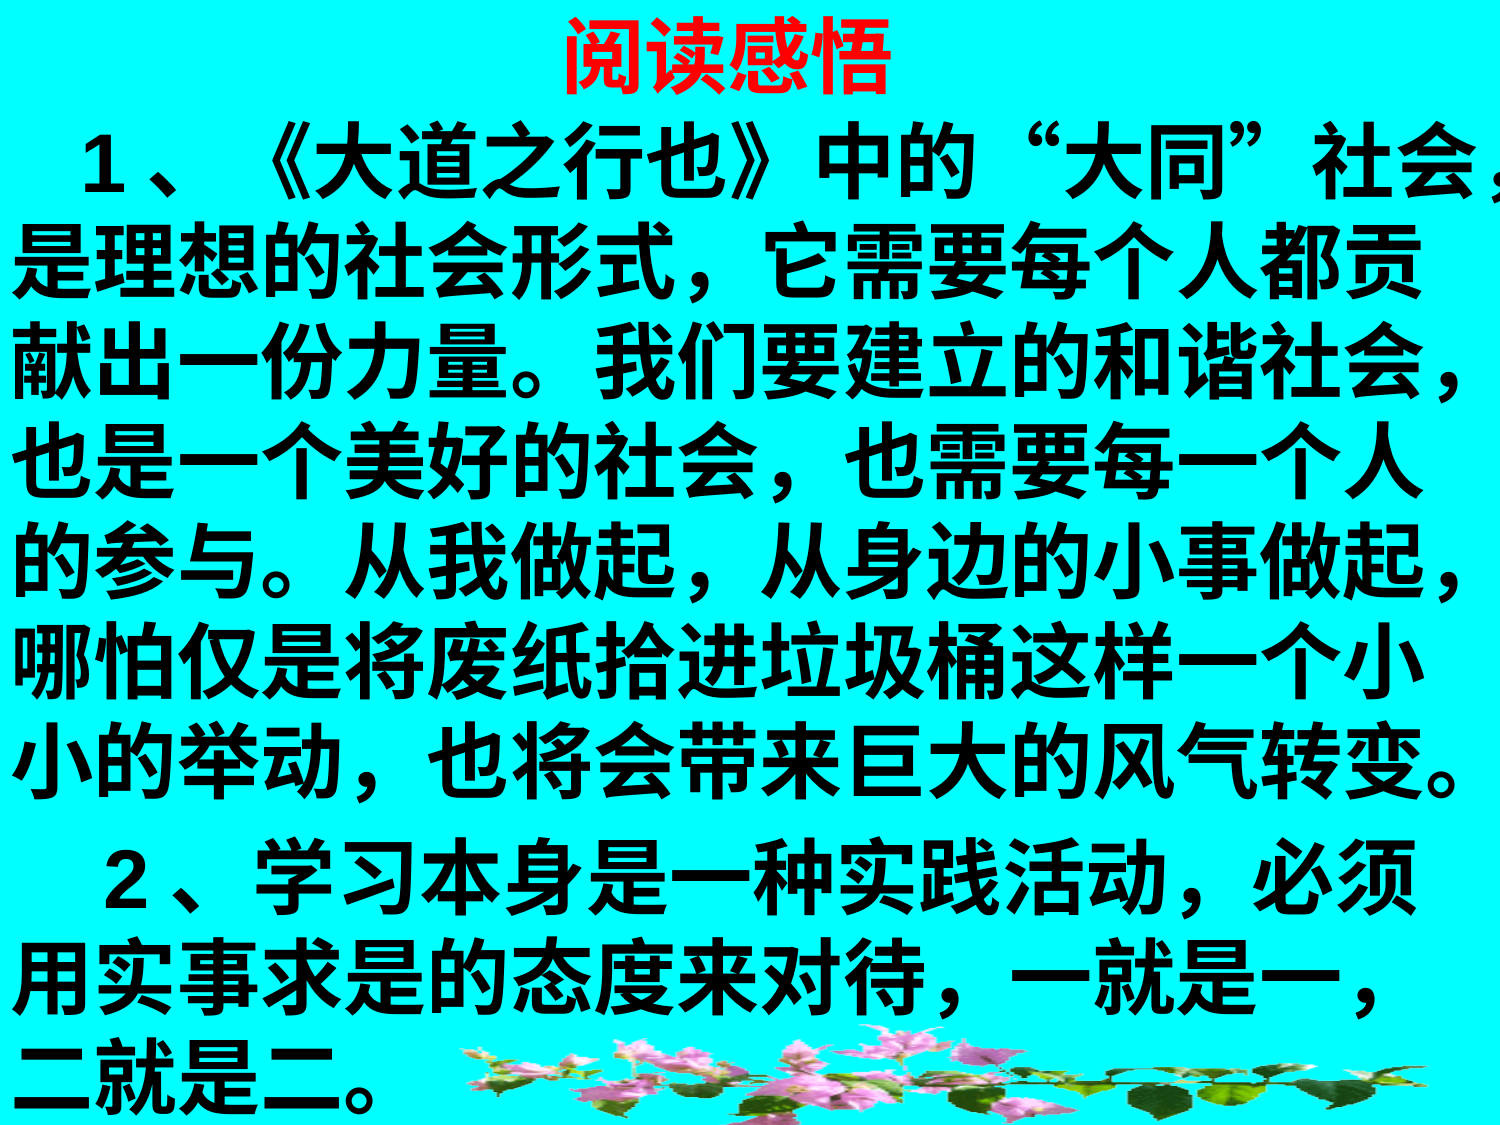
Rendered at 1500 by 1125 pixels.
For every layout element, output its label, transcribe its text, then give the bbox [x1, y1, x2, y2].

list 1、《大道之行也》中的“大同”社会，是理想的社会形式，它需要每个人都贡献出一份力量。我们要建立的和谐社会，也是一个美好的社会，也需要每一个人的参与。从我做起，从身边的小事做起，哪怕仅是将废纸拾进垃圾桶这样一个小小的举动，也将会带来巨大的风气转变。 2、学习本身是一种实践活动，必须用实事求是的态度来对待，一就是一，二就是二。 [0, 101, 1500, 1125]
picture [384, 1003, 1484, 1125]
title 阅读感悟 [29, 0, 1426, 101]
